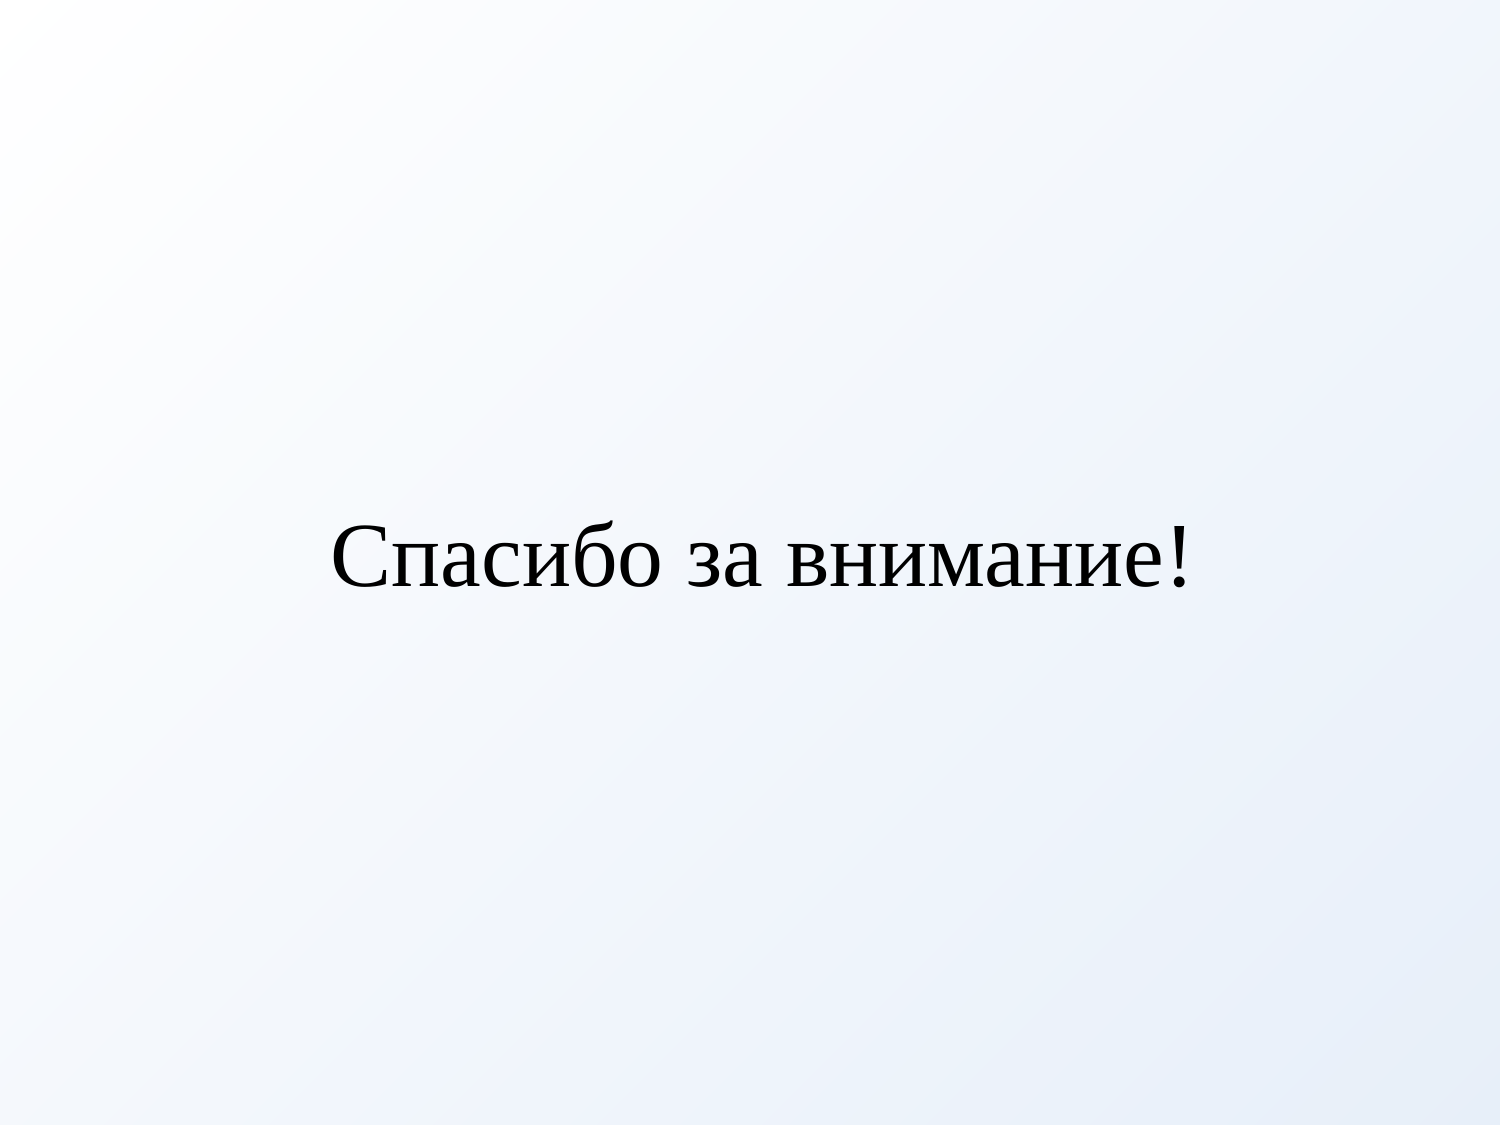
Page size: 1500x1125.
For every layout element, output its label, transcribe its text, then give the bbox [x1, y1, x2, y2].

title Спасибо за внимание! [88, 456, 1439, 644]
